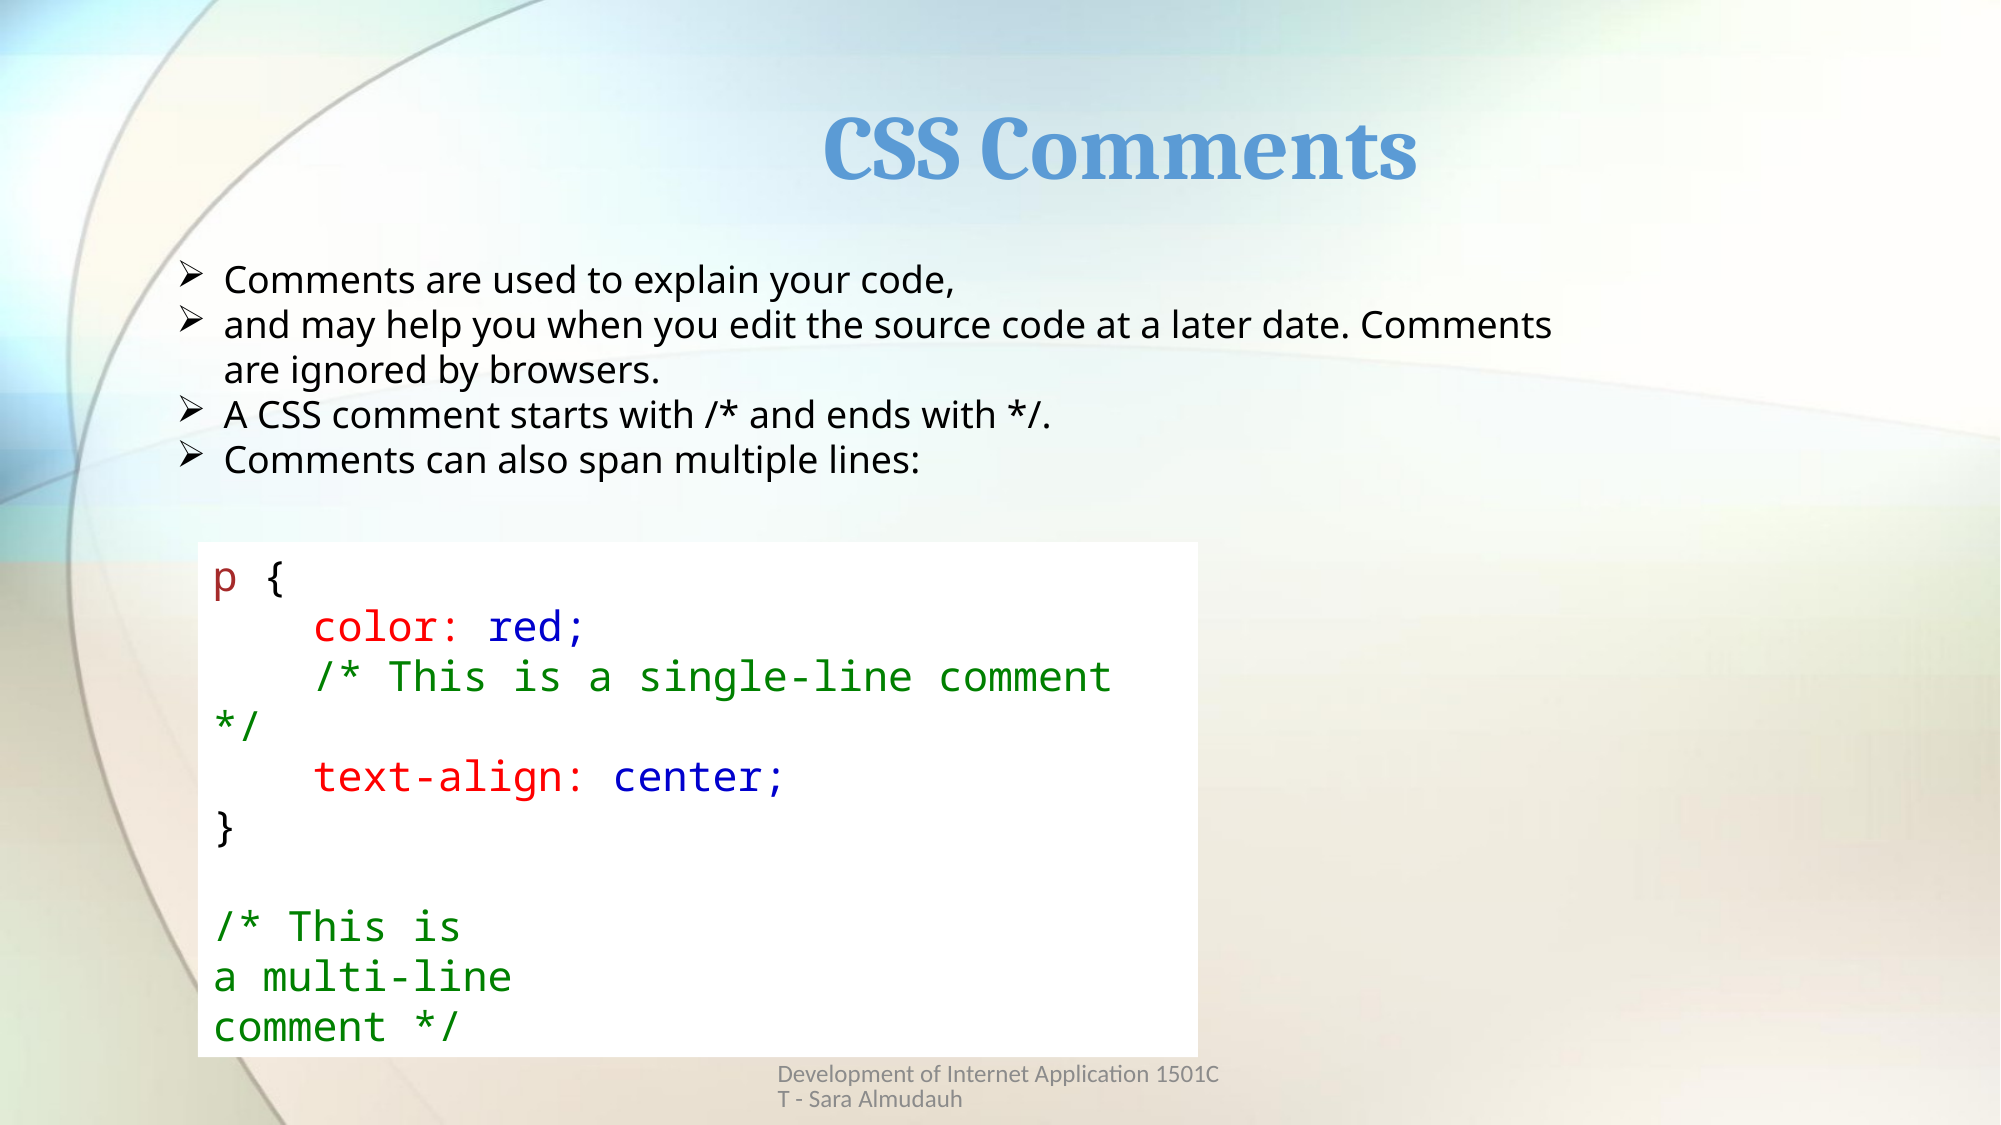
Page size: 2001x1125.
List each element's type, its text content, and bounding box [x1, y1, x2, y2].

title CSS Comments [381, 59, 1863, 226]
text_box p { color: red; /* This is a single-line comment */ text-align: center; } /* This is a multi-line comment */ [197, 542, 1198, 1058]
picture [0, 0, 2001, 1125]
text_box Comments are used to explain your code, and may help you when you edit the source code at a later date. Comments are ignored by browsers. A CSS comment starts with /* and ends with */. Comments can also span multiple lines: [161, 249, 1634, 489]
footer Development of Internet Application 1501CT - Sara Almudauh [762, 1042, 1238, 1103]
